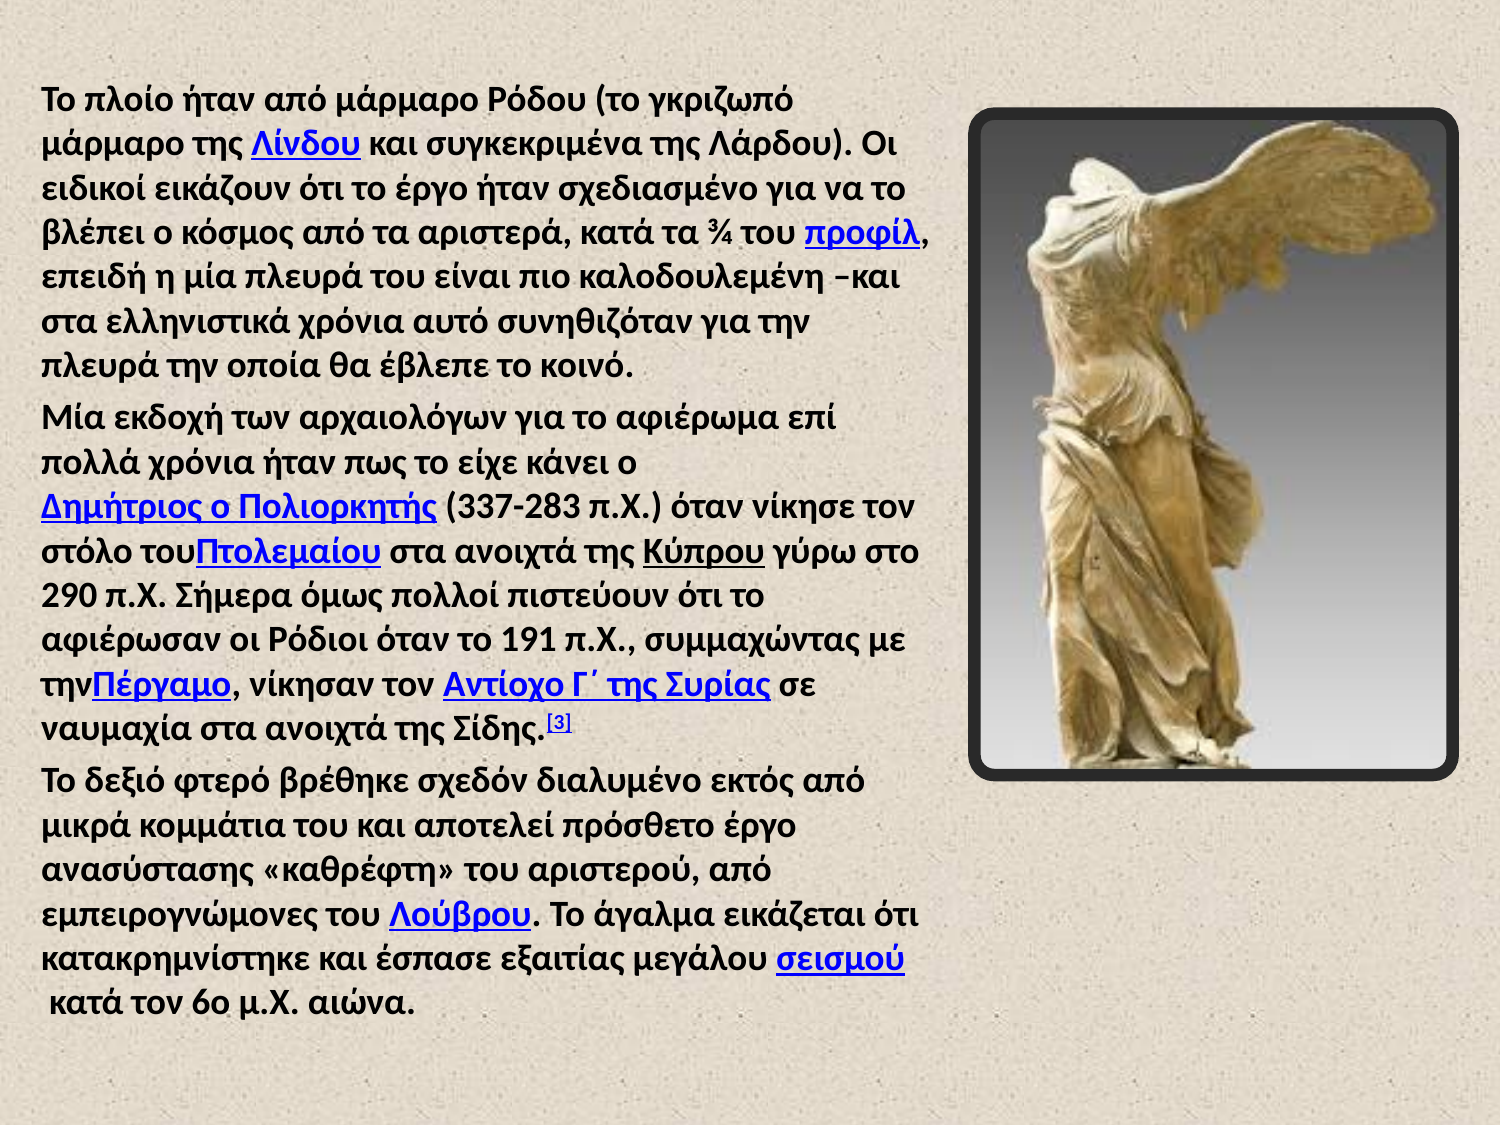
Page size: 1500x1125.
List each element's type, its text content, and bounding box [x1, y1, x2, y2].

list Το πλοίο ήταν από μάρμαρο Ρόδου (το γκριζωπό μάρμαρο της Λίνδου και συγκεκριμένα της Λάρδου). Οι ειδικοί εικάζουν ότι το έργο ήταν σχεδιασμένο για να το βλέπει ο κόσμος από τα αριστερά, κατά τα ¾ του προφίλ, επειδή η μία πλευρά του είναι πιο καλοδουλεμένη –και στα ελληνιστικά χρόνια αυτό συνηθιζόταν για την πλευρά την οποία θα έβλεπε το κοινό. Μία εκδοχή των αρχαιολόγων για το αφιέρωμα επί πολλά χρόνια ήταν πως το είχε κάνει ο Δημήτριος ο Πολιορκητής (337-283 π.Χ.) όταν νίκησε τον στόλο τουΠτολεμαίου στα ανοιχτά της Κύπρου γύρω στο 290 π.Χ. Σήμερα όμως πολλοί πιστεύουν ότι το αφιέρωσαν οι Ρόδιοι όταν το 191 π.Χ., συμμαχώντας με τηνΠέργαμο, νίκησαν τον Αντίοχο Γ΄ της Συρίας σε ναυμαχία στα ανοιχτά της Σίδης.[3] Το δεξιό φτερό βρέθηκε σχεδόν διαλυμένο εκτός από μικρά κομμάτια του και αποτελεί πρόσθετο έργο ανασύστασης «καθρέφτη» του αριστερού, από εμπειρογνώμονες του Λούβρου. Το άγαλμα εικάζεται ότι κατακρημνίστηκε και έσπασε εξαιτίας μεγάλου σεισμού κατά τον 6ο μ.Χ. αιώνα. [0, 66, 951, 1083]
picture [0, 0, 1500, 1125]
